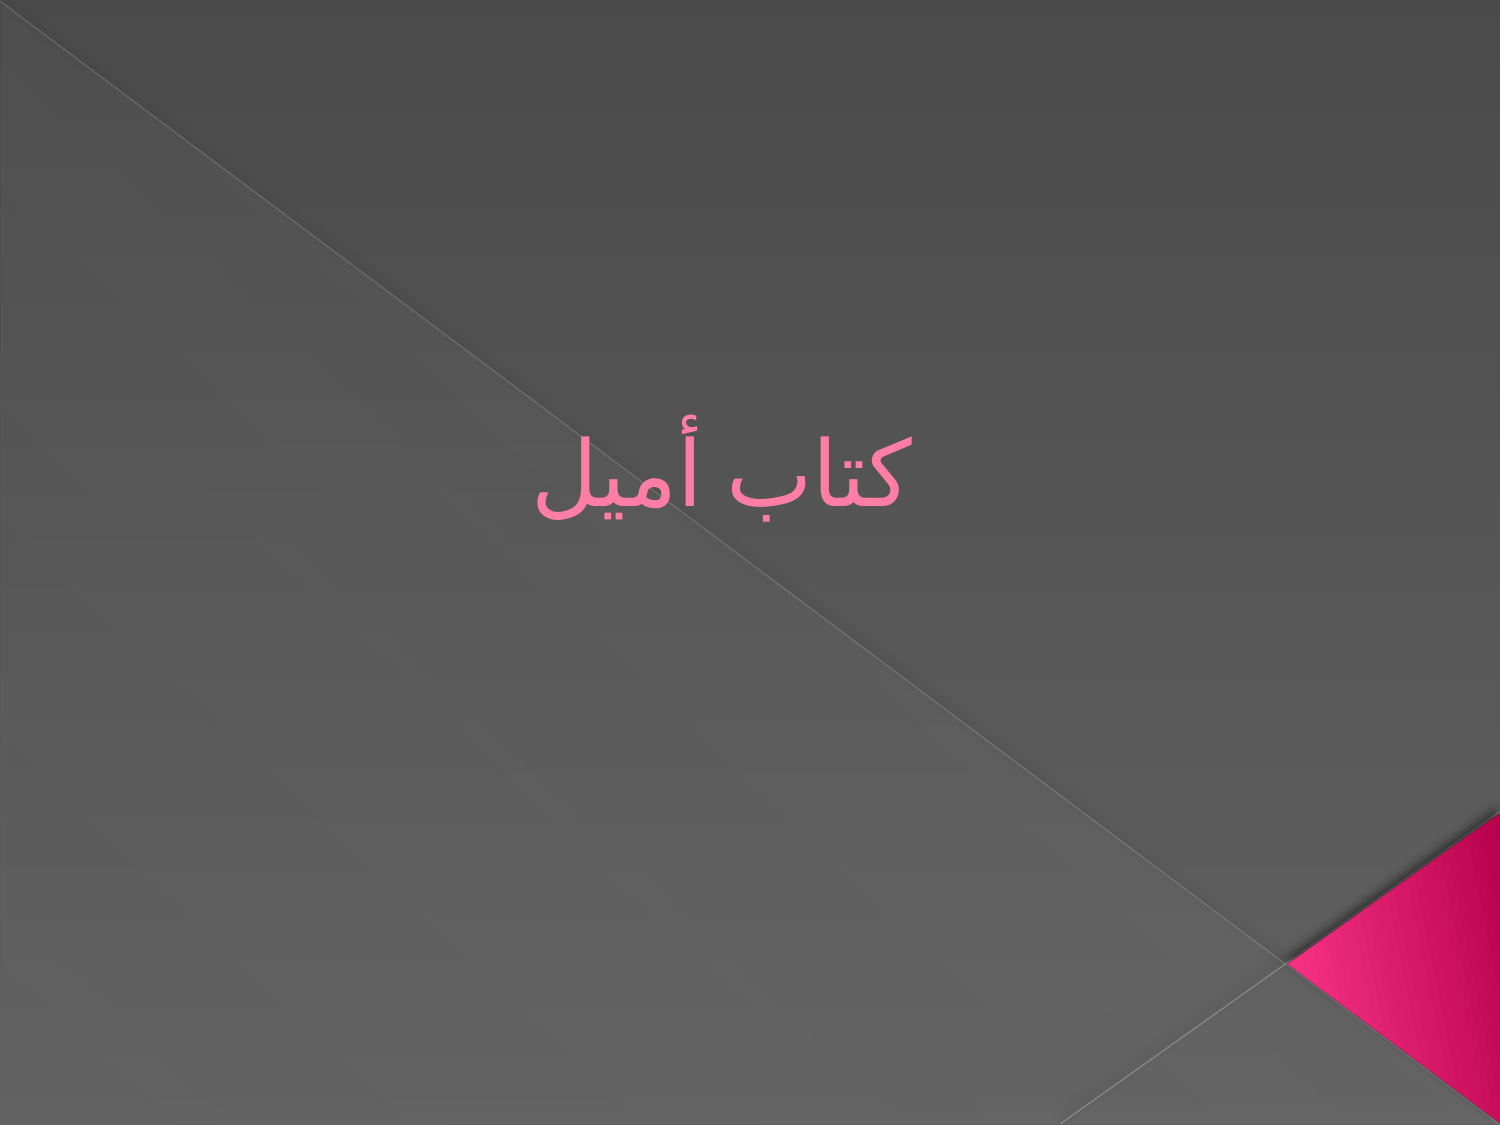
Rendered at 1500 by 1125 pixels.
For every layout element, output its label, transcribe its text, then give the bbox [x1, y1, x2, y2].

title كتاب أميل [100, 290, 1423, 532]
